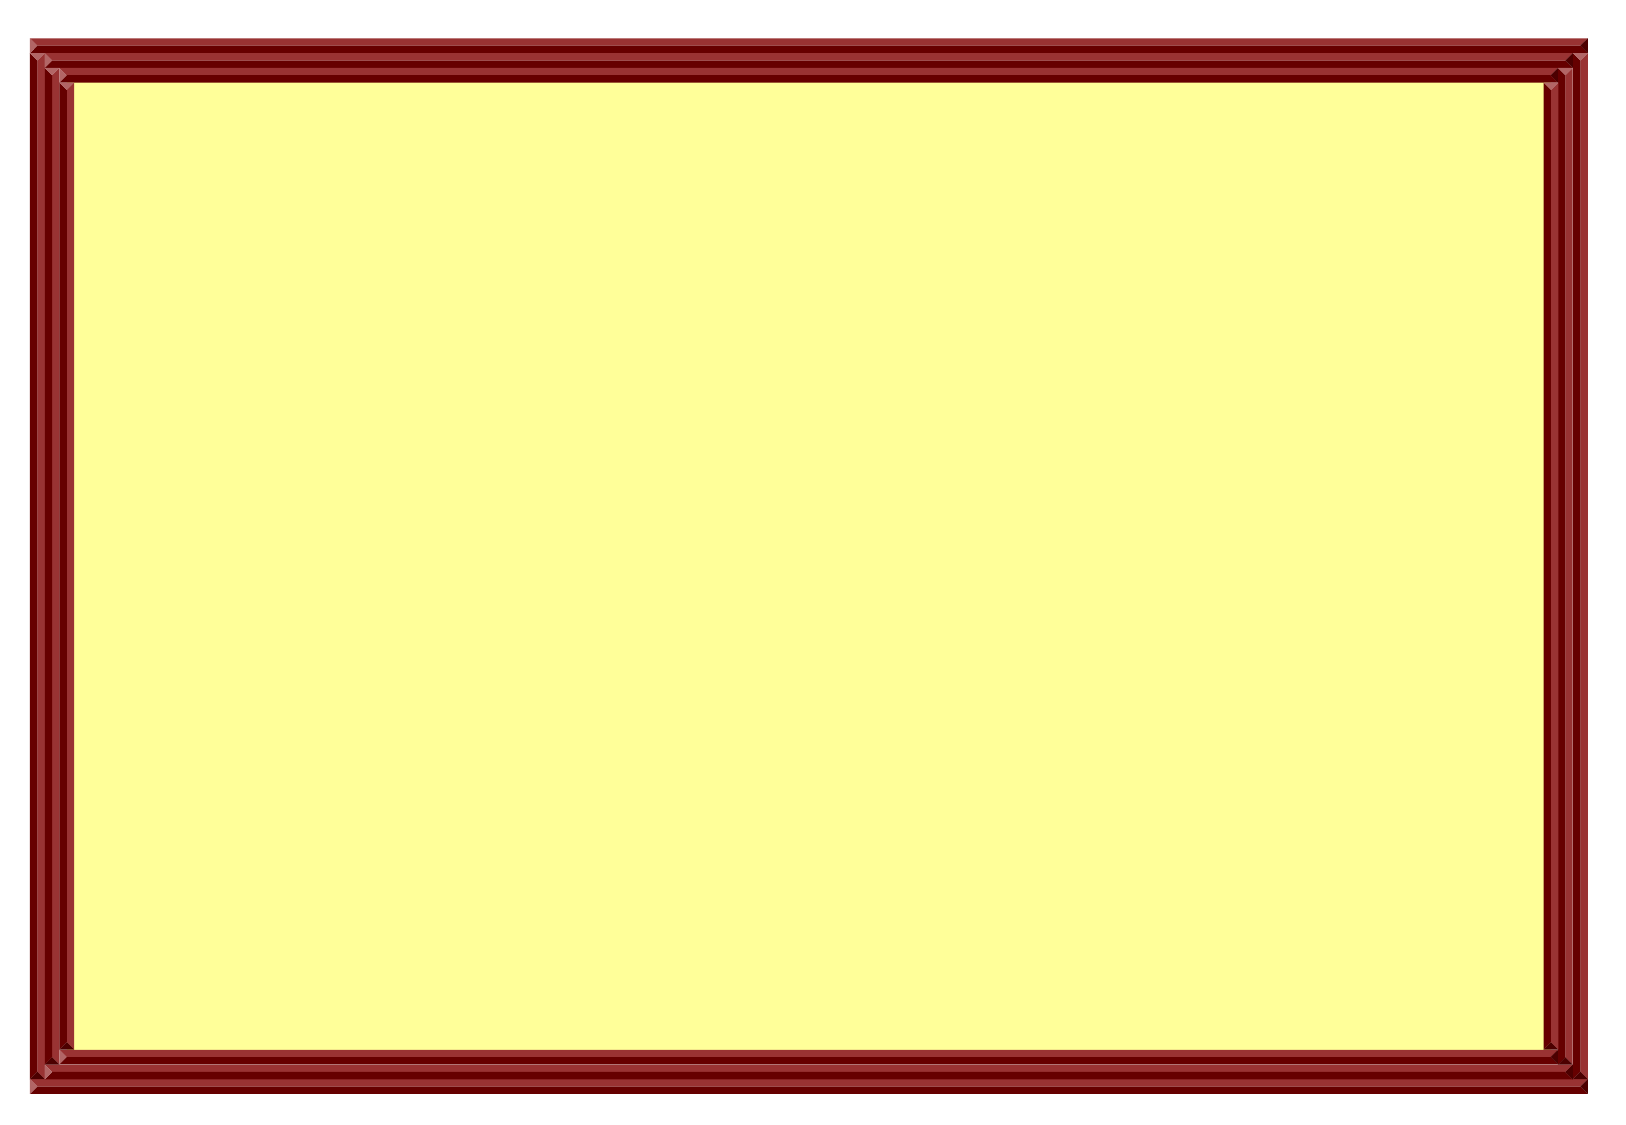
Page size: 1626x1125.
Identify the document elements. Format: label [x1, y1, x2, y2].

text_box [67, 84, 74, 1048]
text_box [47, 54, 1570, 60]
text_box [32, 1080, 1585, 1086]
text_box [32, 39, 1586, 45]
text_box [1566, 70, 1572, 1062]
text_box [75, 83, 1543, 1049]
text_box [1581, 55, 1587, 1077]
text_box [47, 1065, 1571, 1071]
text_box [61, 68, 1556, 75]
text_box [61, 1050, 1556, 1057]
text_box [38, 55, 44, 1077]
text_box [53, 70, 59, 1063]
text_box [1551, 84, 1558, 1048]
